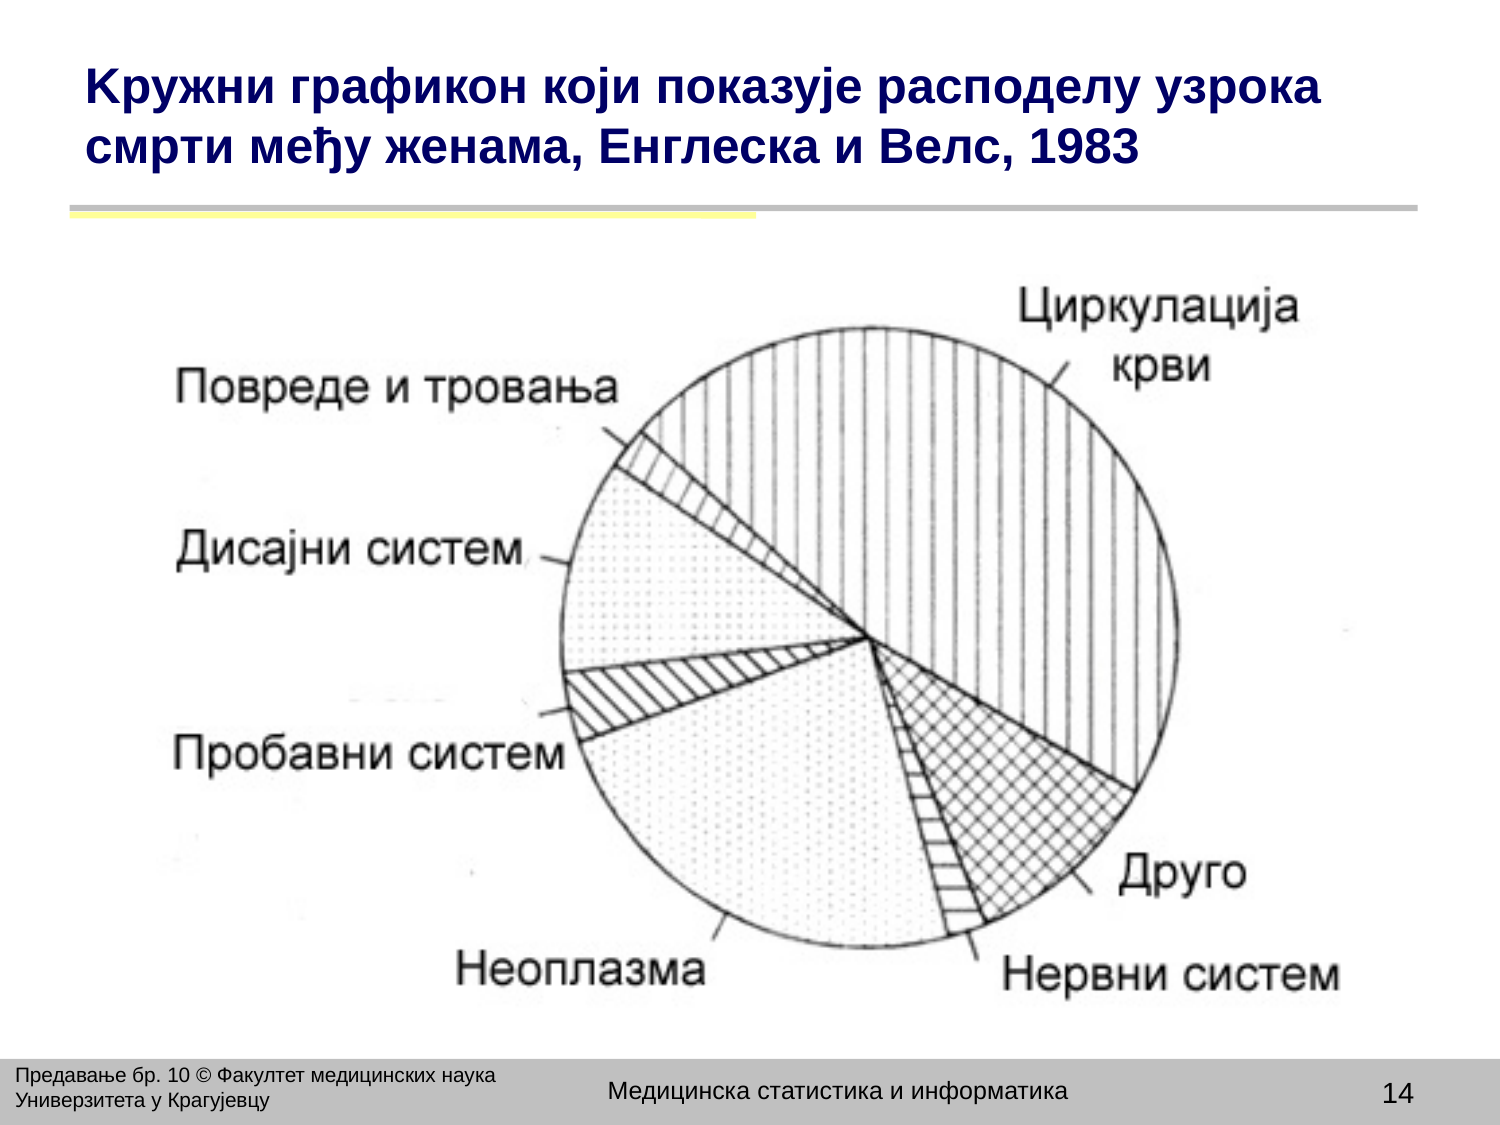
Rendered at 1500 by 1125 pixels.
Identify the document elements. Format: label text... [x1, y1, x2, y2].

footer Медицинска статистика и информатика [512, 1066, 1165, 1125]
picture [156, 274, 1358, 1018]
slide_number 14 [1175, 1066, 1430, 1125]
slide_number Предавање бр. 10 © Факултет медицинских наука Универзитета у Крагујевцу [0, 1053, 626, 1108]
title Kружни графикон који показује расподелу узрока смрти међу женама, Енглеска и Велс, 1983 [69, 19, 1426, 208]
